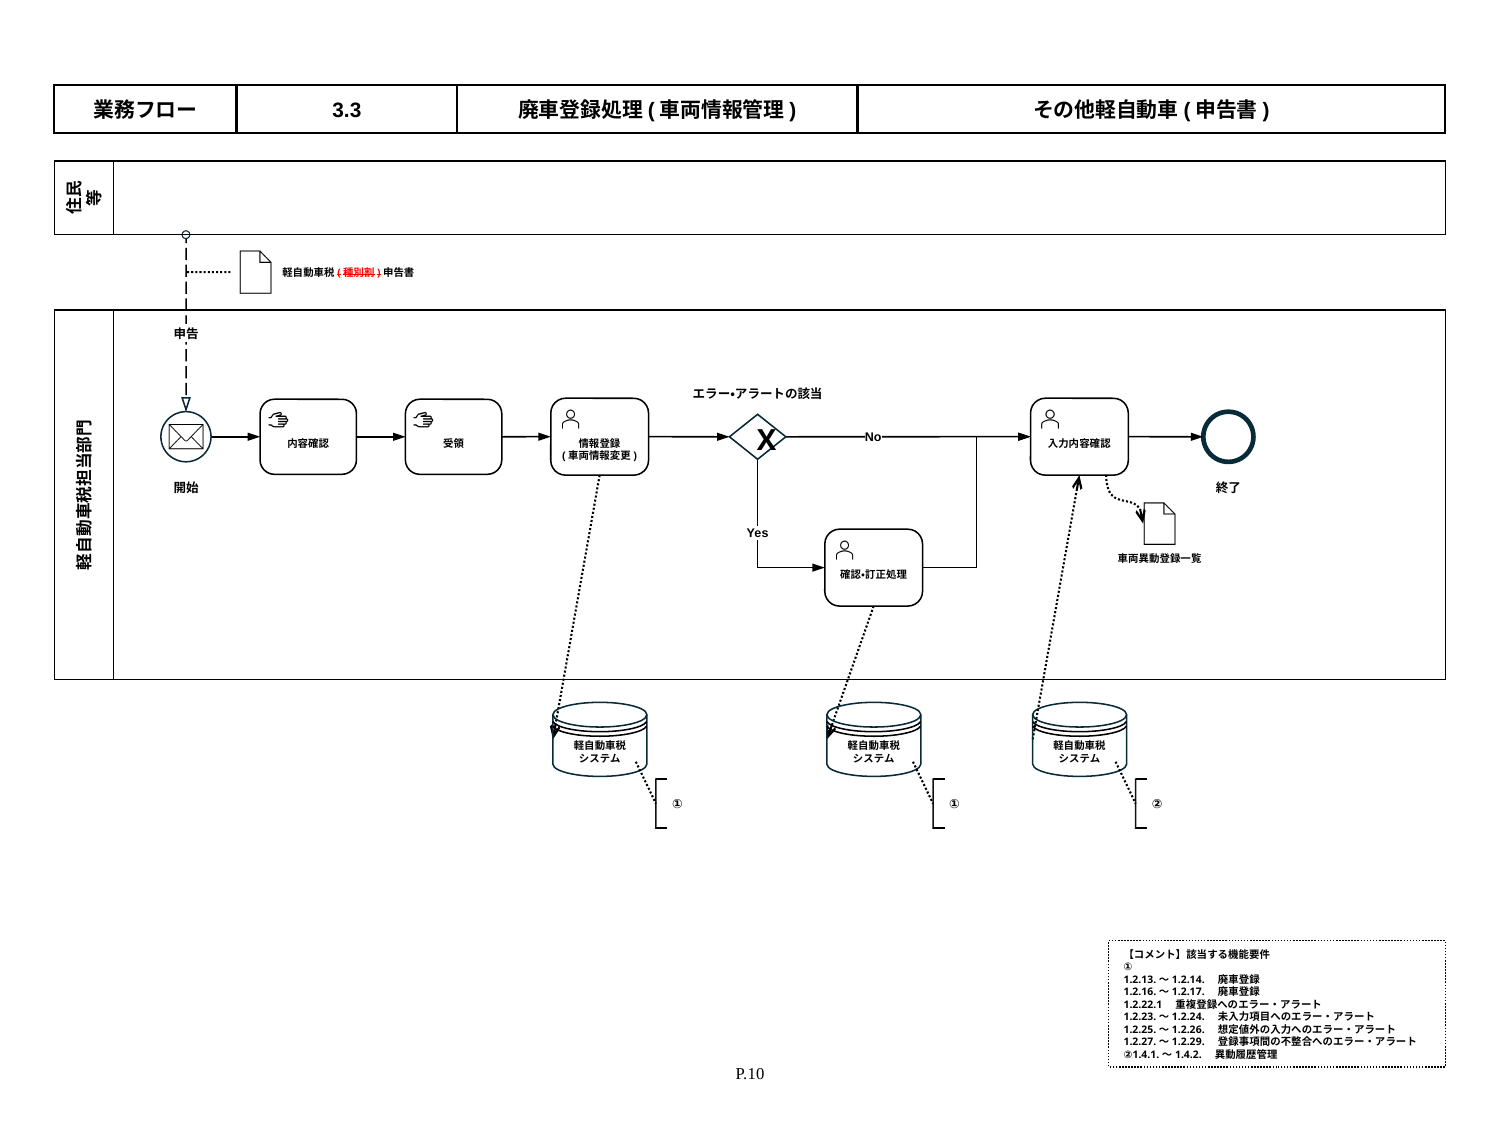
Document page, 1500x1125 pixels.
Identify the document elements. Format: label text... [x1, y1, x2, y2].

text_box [912, 761, 1037, 829]
text_box 【コメント】該当する機能要件 ① 1.2.13.～1.2.14. 廃車登録 1.2.16.～1.2.17. 廃車登録 1.2.22.1 重複登録へのエラー・アラート 1.2.23.～1.2.24. 未入力項目へのエラー・アラート 1.2.25.～1.2.26. 想定値外の入力へのエラー・アラート 1.2.27.～1.2.29. 登録事項間の不整合へのエラー・アラート ②1.4.1.～1.4.2. 異動履歴管理 [1107, 939, 1447, 1068]
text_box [922, 436, 1032, 569]
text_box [736, 479, 846, 548]
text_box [259, 398, 357, 475]
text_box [635, 761, 760, 829]
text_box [1115, 761, 1240, 829]
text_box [824, 528, 924, 607]
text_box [1030, 397, 1129, 476]
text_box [551, 701, 648, 777]
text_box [53, 84, 1447, 134]
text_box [160, 411, 212, 463]
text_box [1031, 701, 1128, 777]
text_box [1105, 474, 1212, 592]
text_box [550, 397, 650, 476]
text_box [186, 246, 431, 298]
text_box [404, 398, 503, 475]
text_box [53, 160, 1447, 236]
slide_number P.10 [581, 1042, 919, 1103]
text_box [53, 309, 1447, 681]
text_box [825, 701, 922, 777]
